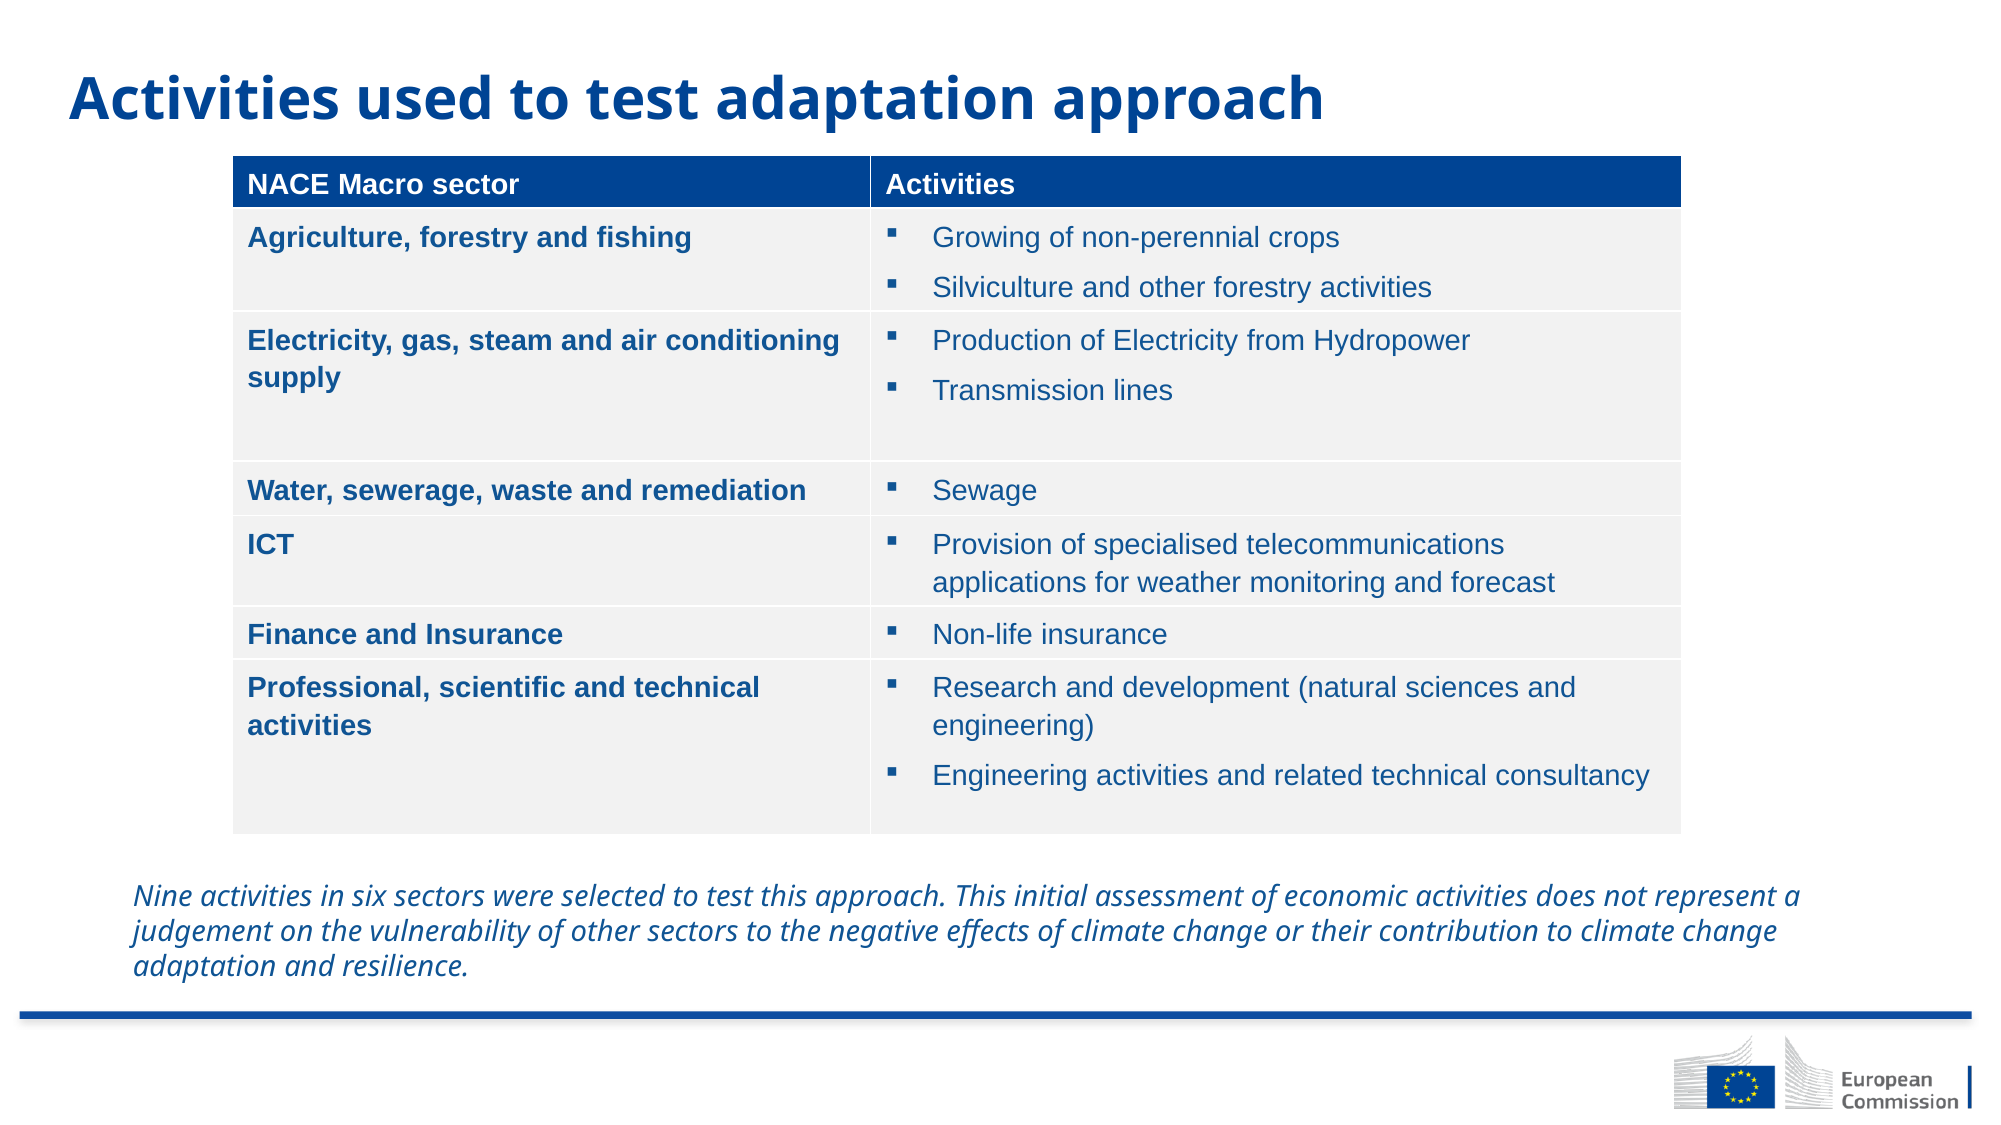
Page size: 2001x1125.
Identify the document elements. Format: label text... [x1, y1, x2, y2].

table_cell Research and development (natural sciences and engineering) Engineering activities and related technical consultancy [871, 660, 1681, 834]
table_cell Provision of specialised telecommunications applications for weather monitoring and forecast [871, 516, 1681, 605]
table_cell Sewage [871, 462, 1681, 515]
table_header NACE Macro sector [233, 156, 870, 207]
table_cell Professional, scientific and technical activities [233, 660, 870, 834]
title Activities used to test adaptation approach [54, 42, 1958, 150]
table_cell ICT [233, 516, 870, 605]
table_cell Electricity, gas, steam and air conditioning supply [233, 312, 870, 460]
table_cell Agriculture, forestry and fishing [233, 209, 870, 310]
table_cell Finance and Insurance [233, 607, 870, 658]
table_cell Water, sewerage, waste and remediation [233, 462, 870, 515]
table_header Activities [871, 156, 1681, 207]
table_cell Growing of non-perennial crops Silviculture and other forestry activities [871, 209, 1681, 310]
text_box Nine activities in six sectors were selected to test this approach. This initial assessment of economic activities does not represent a judgement on the vulnerability of other sectors to the negative effects of climate change or their contribution to climate change adaptation and resilience. [43, 869, 1935, 990]
table_cell Production of Electricity from Hydropower Transmission lines [871, 312, 1681, 460]
table_cell Non-life insurance [871, 607, 1681, 658]
picture [1673, 1034, 1972, 1109]
